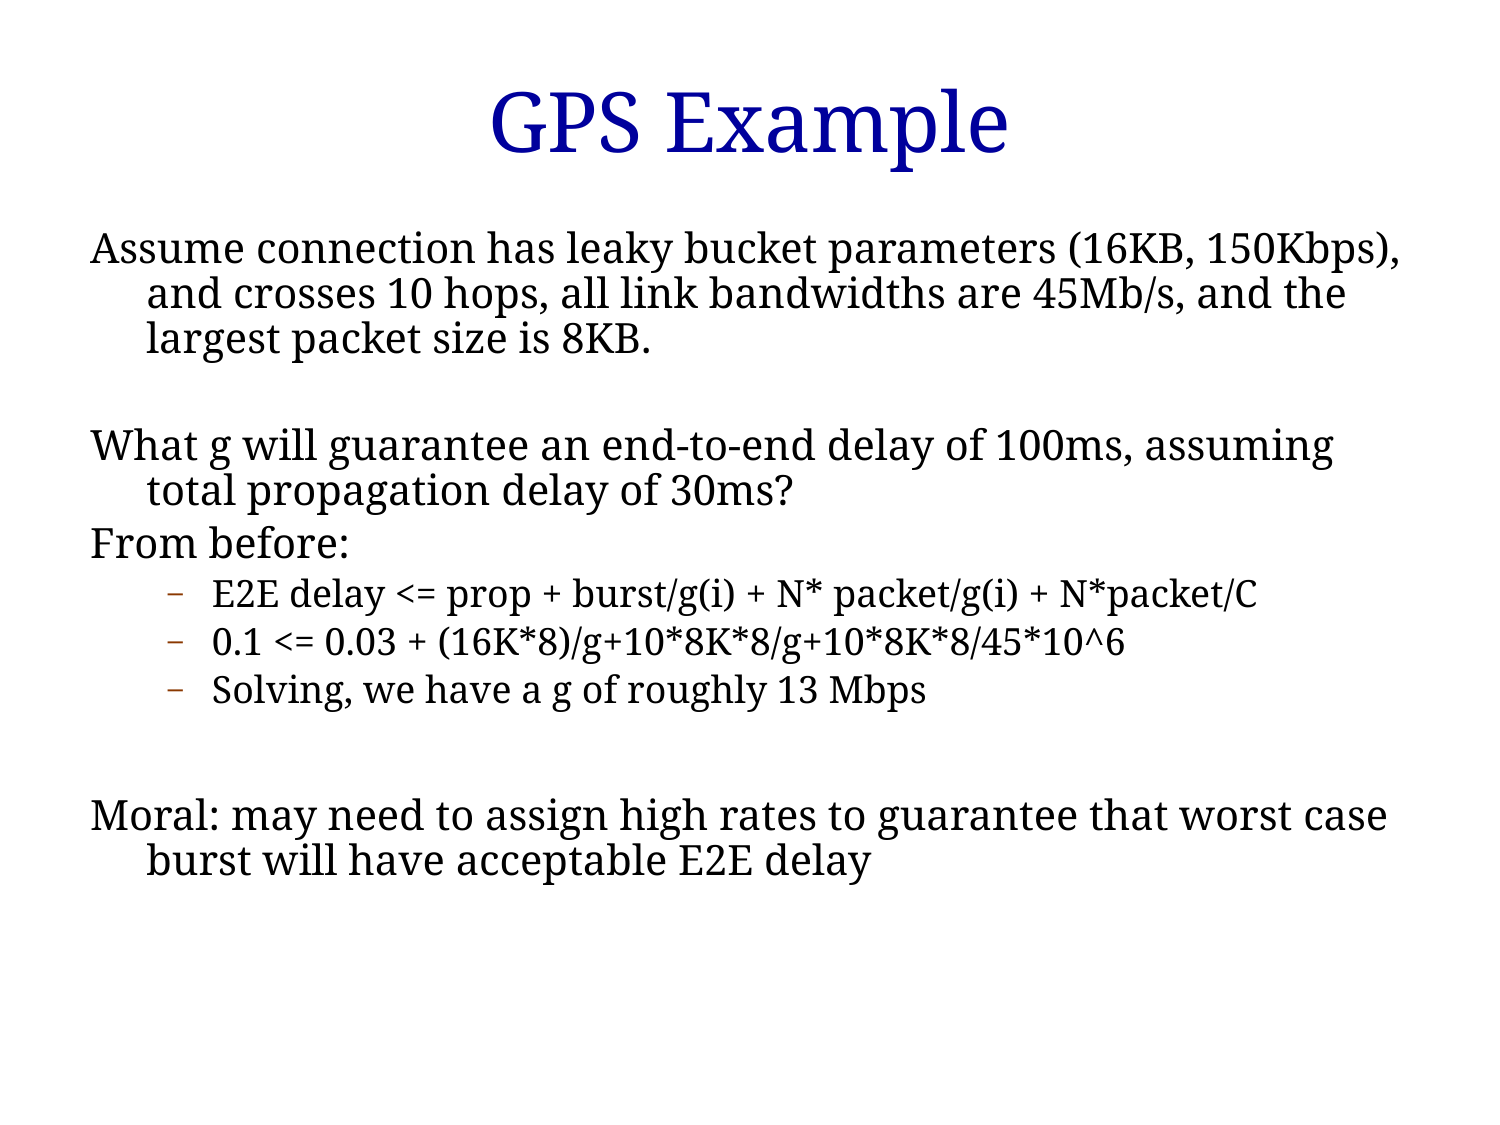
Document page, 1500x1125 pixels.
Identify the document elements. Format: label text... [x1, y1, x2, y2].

title GPS Example [74, 47, 1426, 191]
list Assume connection has leaky bucket parameters (16KB, 150Kbps), and crosses 10 hops, all link bandwidths are 45Mb/s, and the largest packet size is 8KB. What g will guarantee an end-to-end delay of 100ms, assuming total propagation delay of 30ms? From before: E2E delay <= prop + burst/g(i) + N* packet/g(i) + N*packet/C 0.1 <= 0.03 + (16K*8)/g+10*8K*8/g+10*8K*8/45*10^6 Solving, we have a g of roughly 13 Mbps Moral: may need to assign high rates to guarantee that worst case burst will have acceptable E2E delay [74, 219, 1426, 963]
